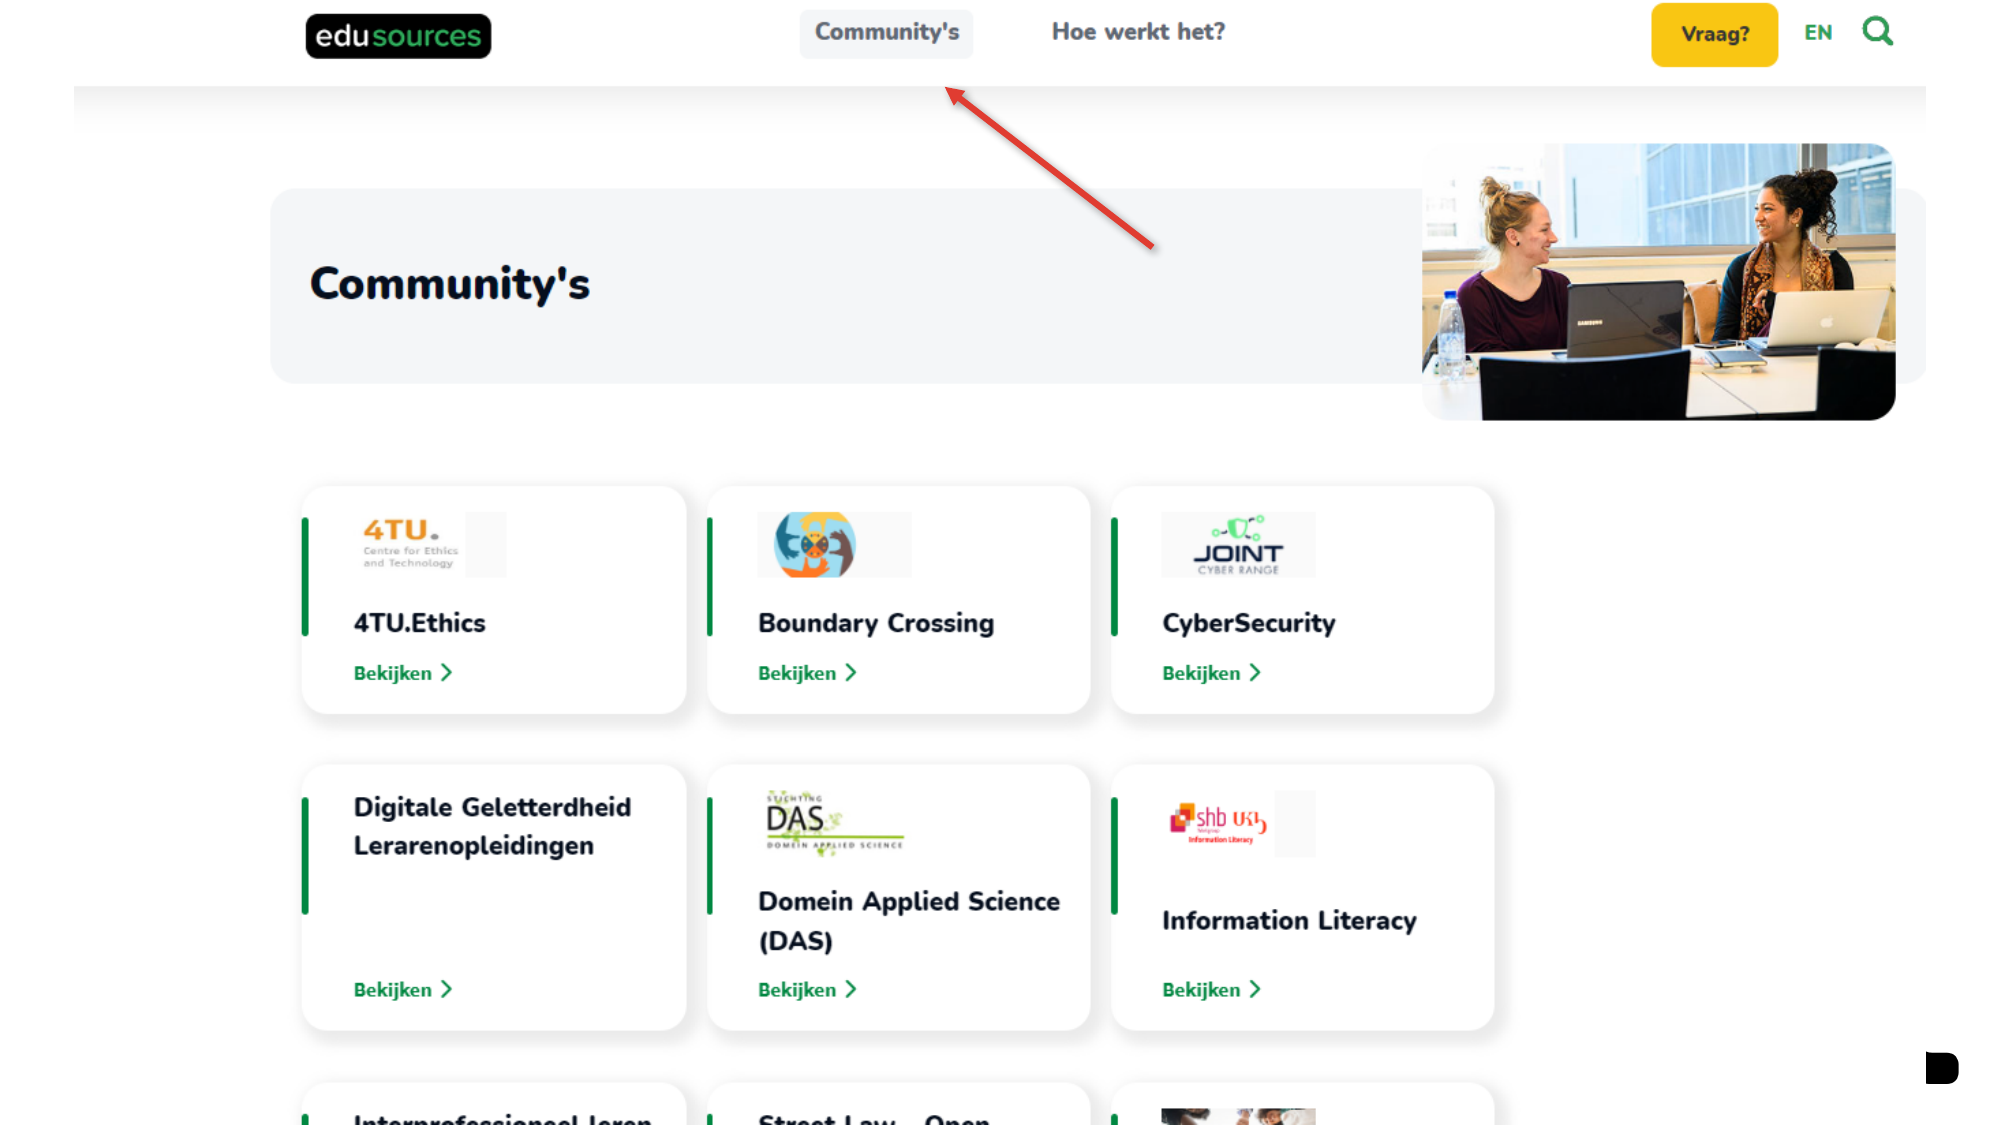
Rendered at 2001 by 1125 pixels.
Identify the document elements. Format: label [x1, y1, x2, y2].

text_box [944, 86, 1153, 248]
picture [74, 0, 1959, 1125]
